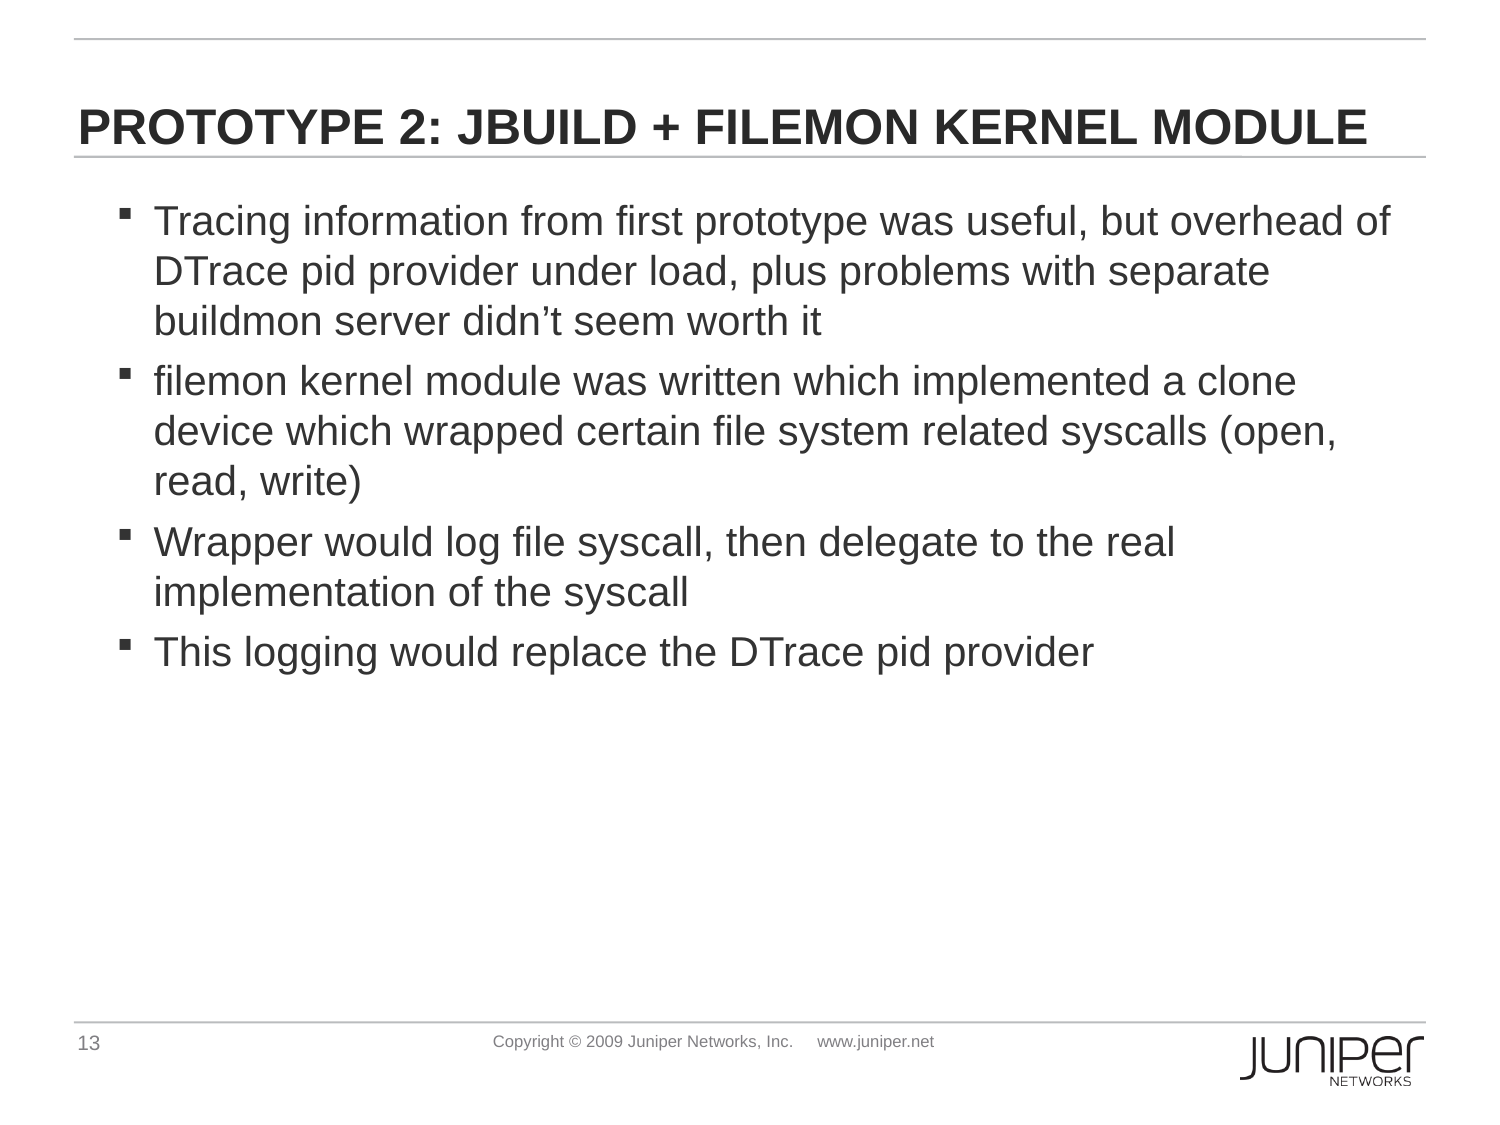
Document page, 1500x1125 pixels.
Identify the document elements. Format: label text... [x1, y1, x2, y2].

title Prototype 2: jbuild + filemon kernel module [77, 41, 1427, 164]
list Tracing information from first prototype was useful, but overhead of DTrace pid provider under load, plus problems with separate buildmon server didn’t seem worth it filemon kernel module was written which implemented a clone device which wrapped certain file system related syscalls (open, read, write) Wrapper would log file syscall, then delegate to the real implementation of the syscall This logging would replace the DTrace pid provider [60, 186, 1411, 983]
picture [1240, 1036, 1424, 1086]
